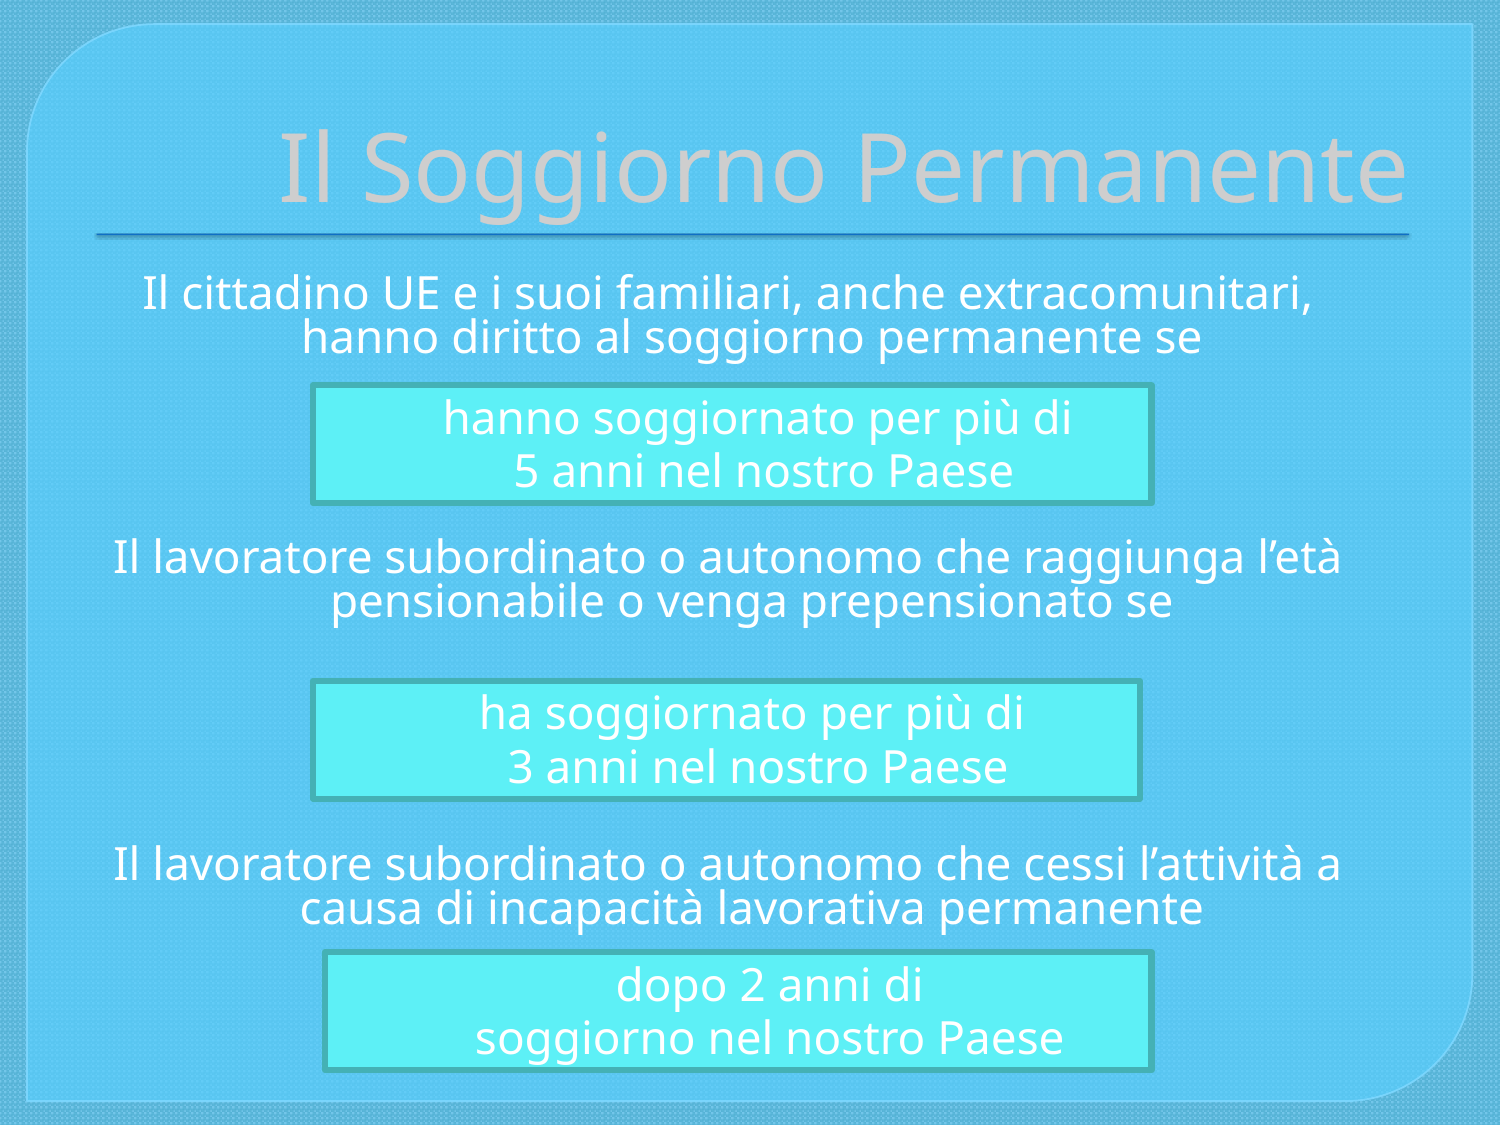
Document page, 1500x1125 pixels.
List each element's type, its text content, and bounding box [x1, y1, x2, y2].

title Il Soggiorno Permanente [75, 41, 1425, 229]
text_box dopo 2 anni di soggiorno nel nostro Paese [322, 1010, 1155, 1073]
text_box Il cittadino UE e i suoi familiari, anche extracomunitari, hanno diritto al soggiorno permanente se Il lavoratore subordinato o autonomo che raggiunga l’età pensionabile o venga prepensionato se Il lavoratore subordinato o autonomo che cessi l’attività a causa di incapacità lavorativa permanente [53, 267, 1404, 1010]
